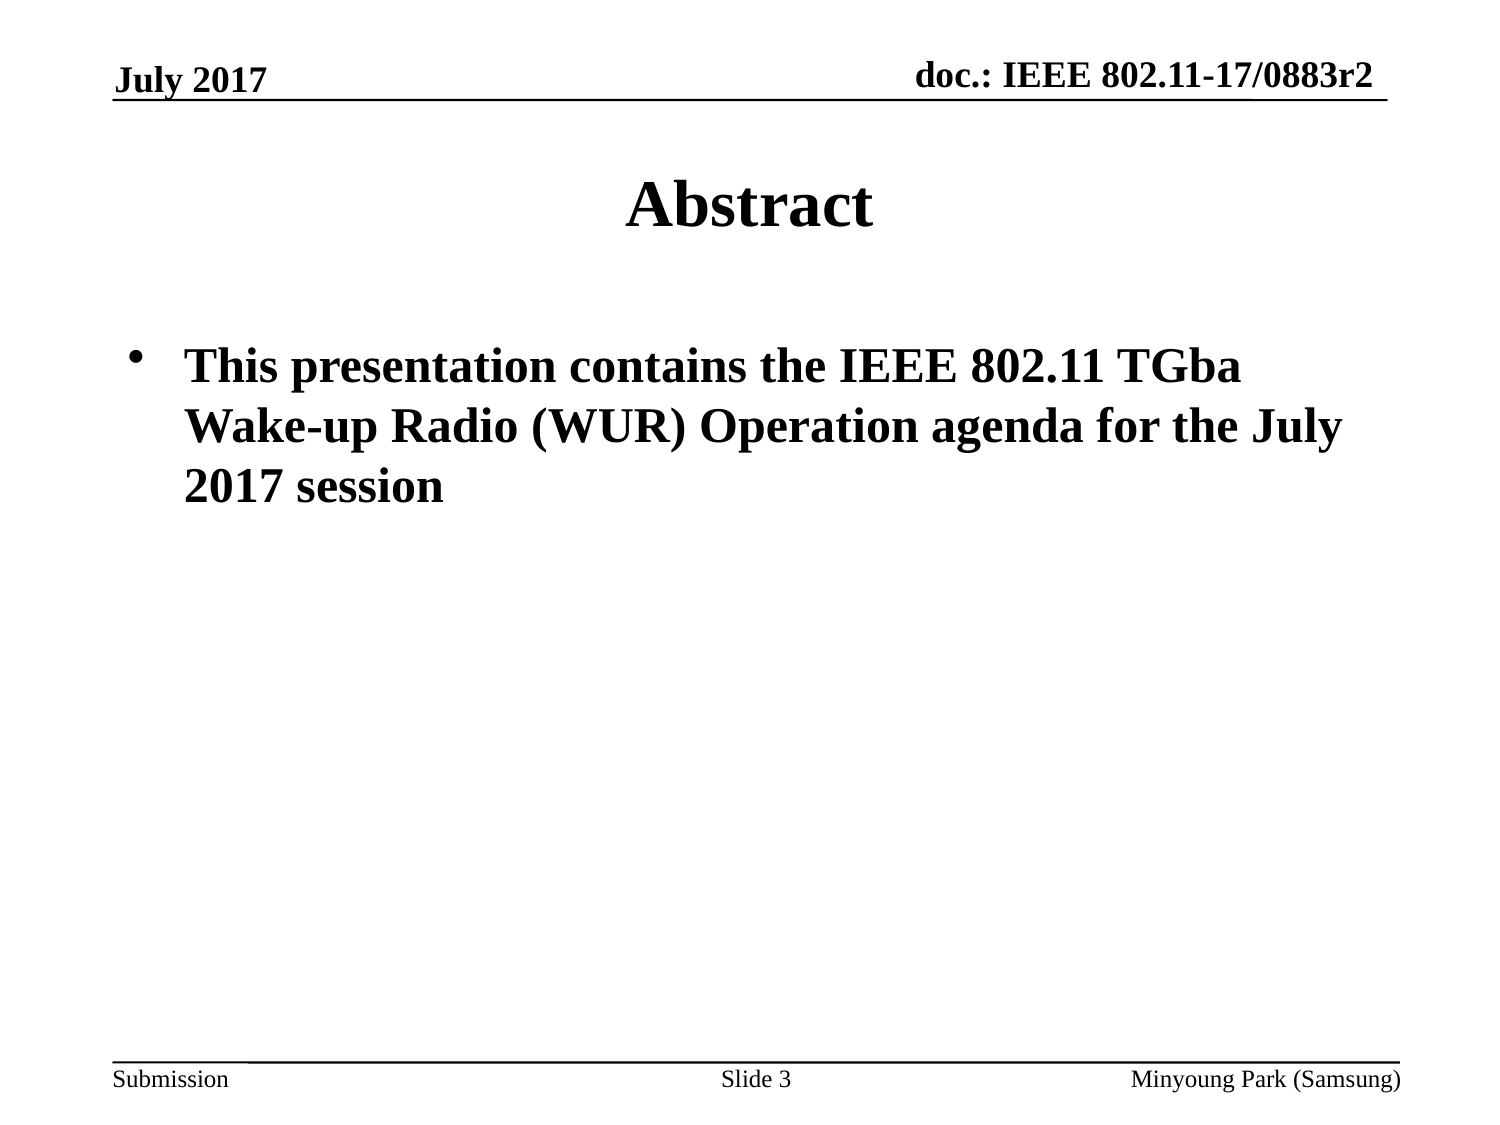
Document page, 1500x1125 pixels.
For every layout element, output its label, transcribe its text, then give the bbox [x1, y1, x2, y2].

title Abstract [112, 112, 1388, 288]
footer Minyoung Park (Samsung) [949, 1061, 1402, 1093]
slide_number Slide 3 [712, 1061, 800, 1093]
list This presentation contains the IEEE 802.11 TGba Wake-up Radio (WUR) Operation agenda for the July 2017 session [112, 324, 1388, 1000]
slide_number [114, 54, 374, 101]
